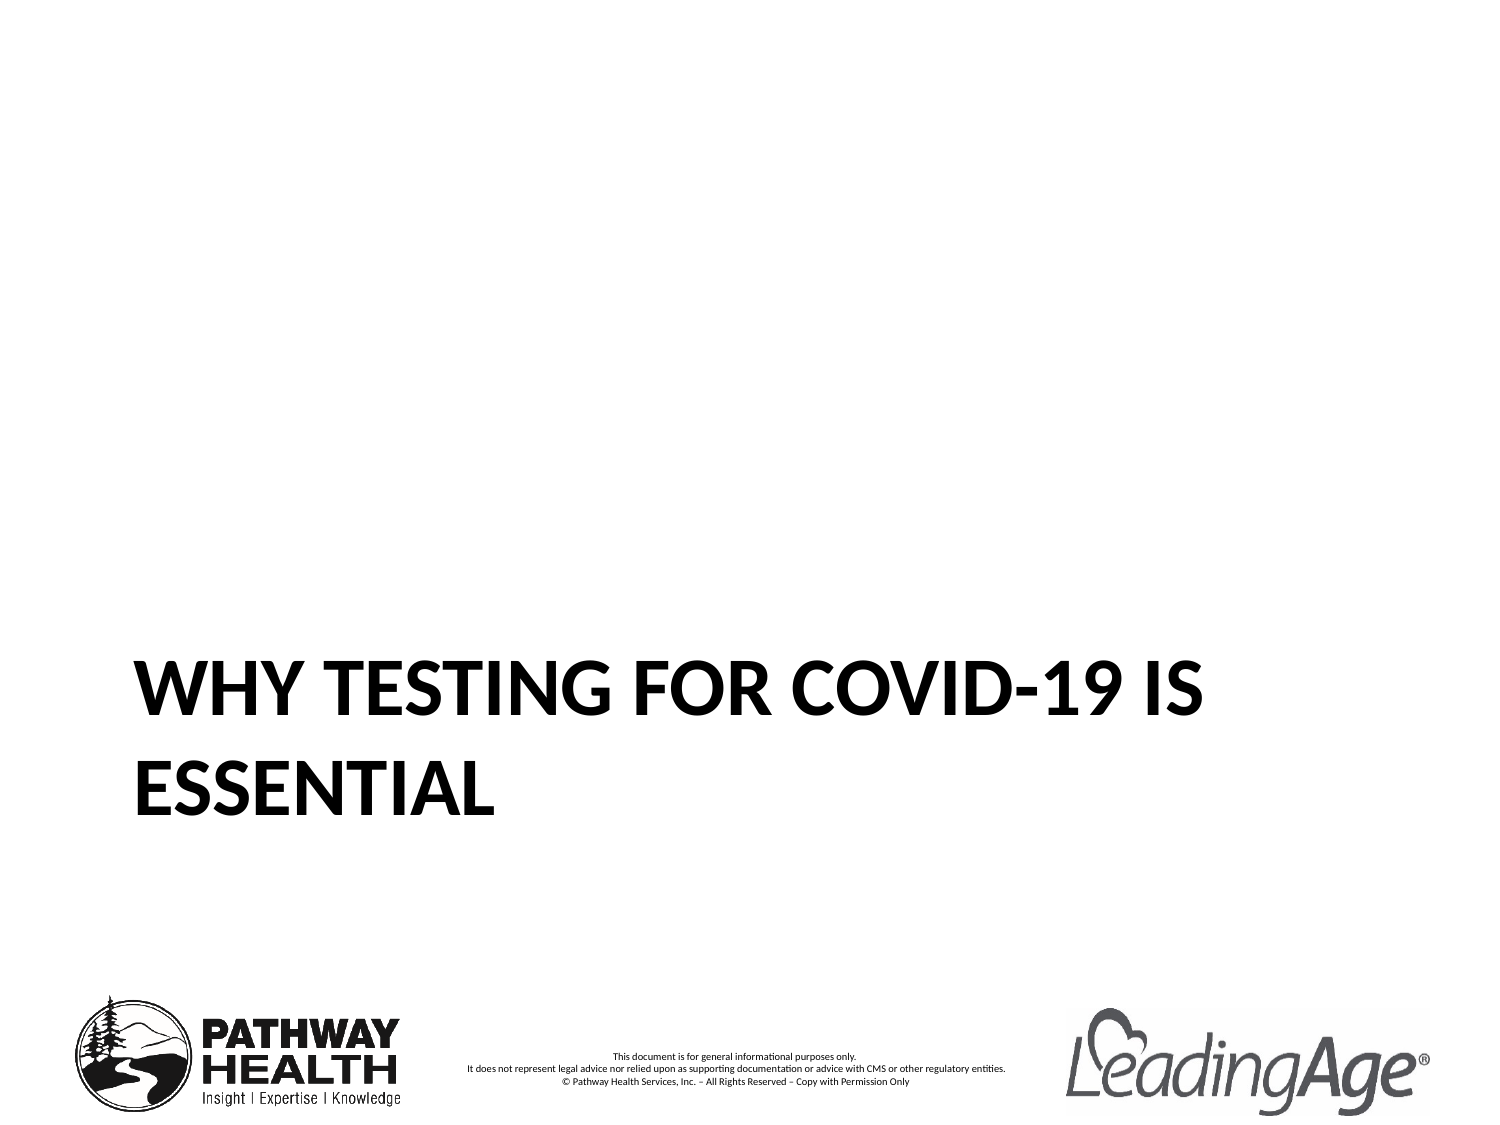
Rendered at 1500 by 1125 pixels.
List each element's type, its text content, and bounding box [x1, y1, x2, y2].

picture [1066, 1008, 1430, 1116]
title WHY Testing for COVID-19 is Essential [118, 624, 1394, 849]
picture [75, 995, 400, 1112]
